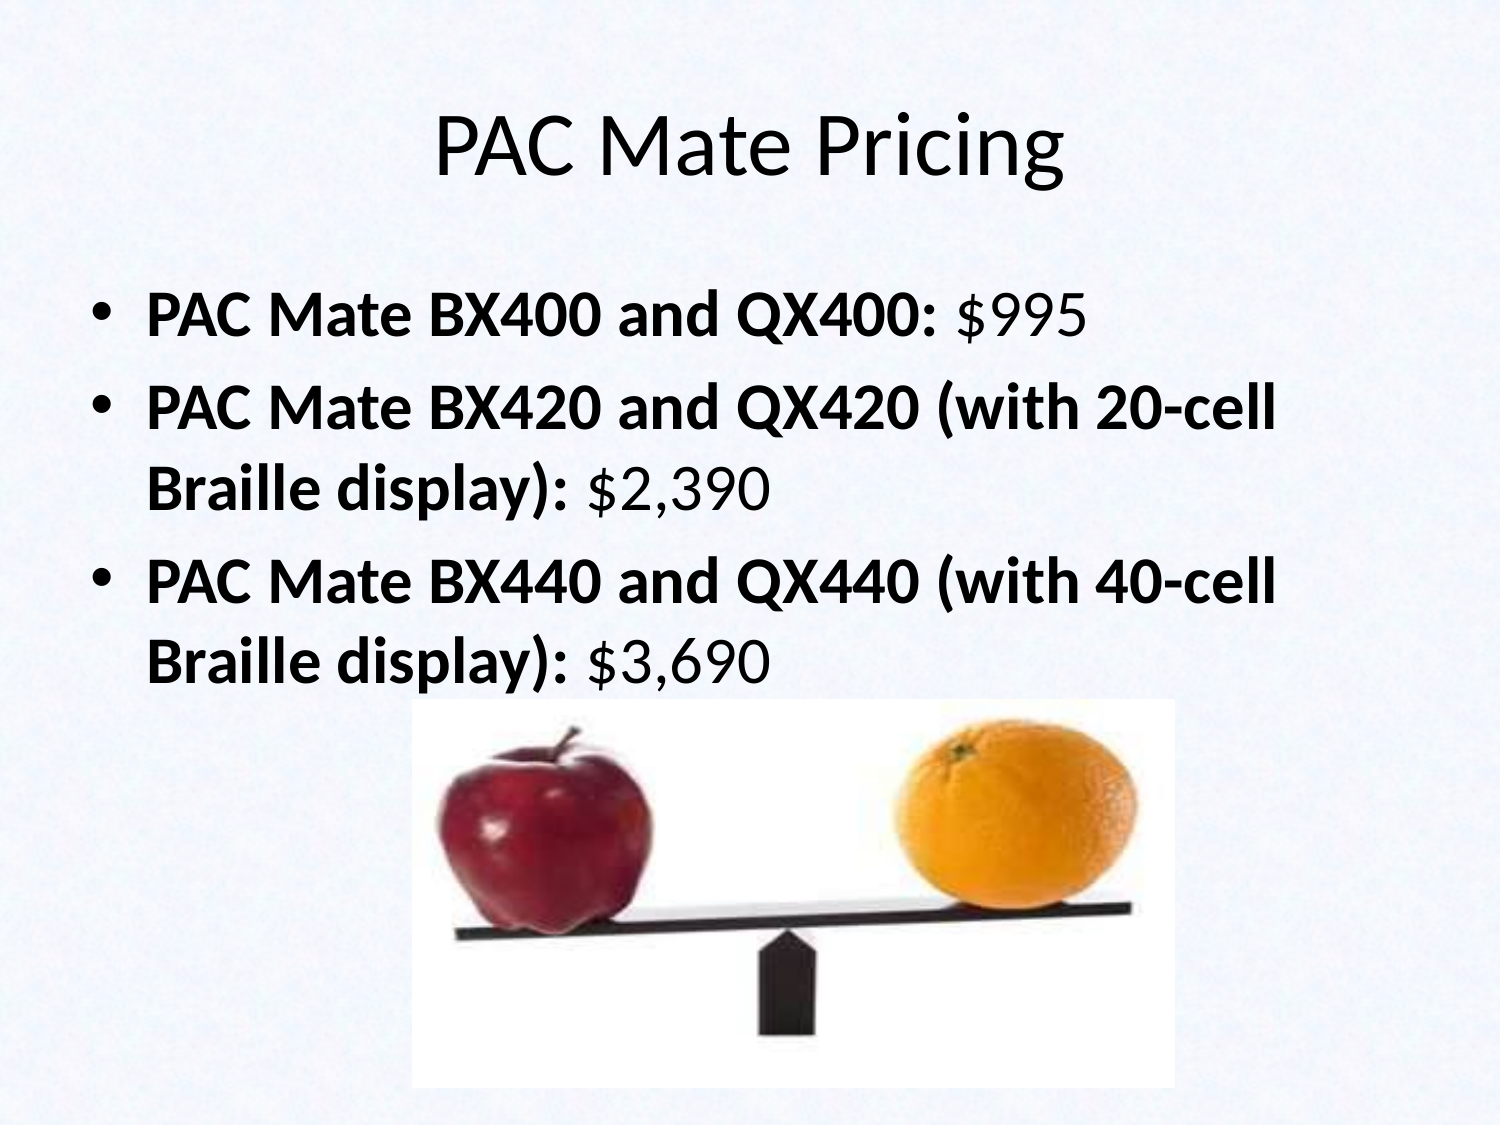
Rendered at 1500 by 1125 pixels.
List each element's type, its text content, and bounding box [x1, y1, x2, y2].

title PAC Mate Pricing [75, 45, 1425, 233]
picture [412, 699, 1176, 1088]
list PAC Mate BX400 and QX400: $995 PAC Mate BX420 and QX420 (with 20-cell Braille display): $2,390 PAC Mate BX440 and QX440 (with 40-cell Braille display): $3,690 [75, 262, 1425, 1005]
